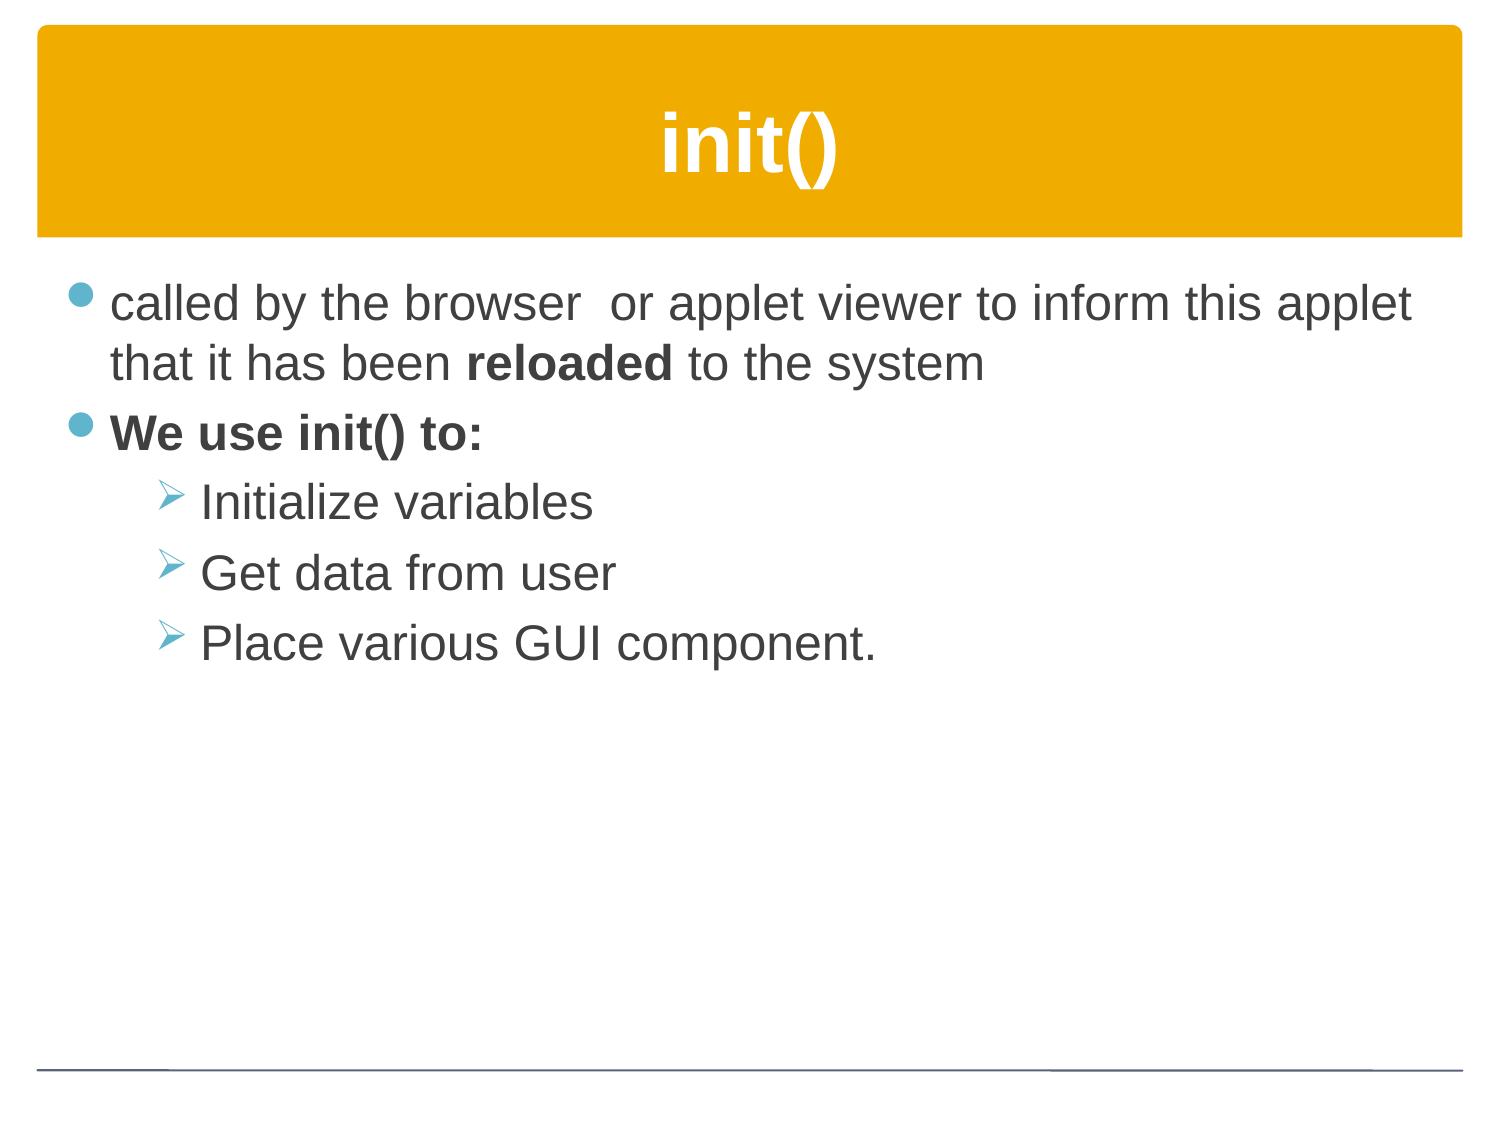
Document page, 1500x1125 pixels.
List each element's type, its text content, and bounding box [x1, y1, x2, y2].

list called by the browser or applet viewer to inform this applet that it has been reloaded to the system We use init() to: Initialize variables Get data from user Place various GUI component. [49, 262, 1451, 1051]
title init() [49, 44, 1451, 233]
